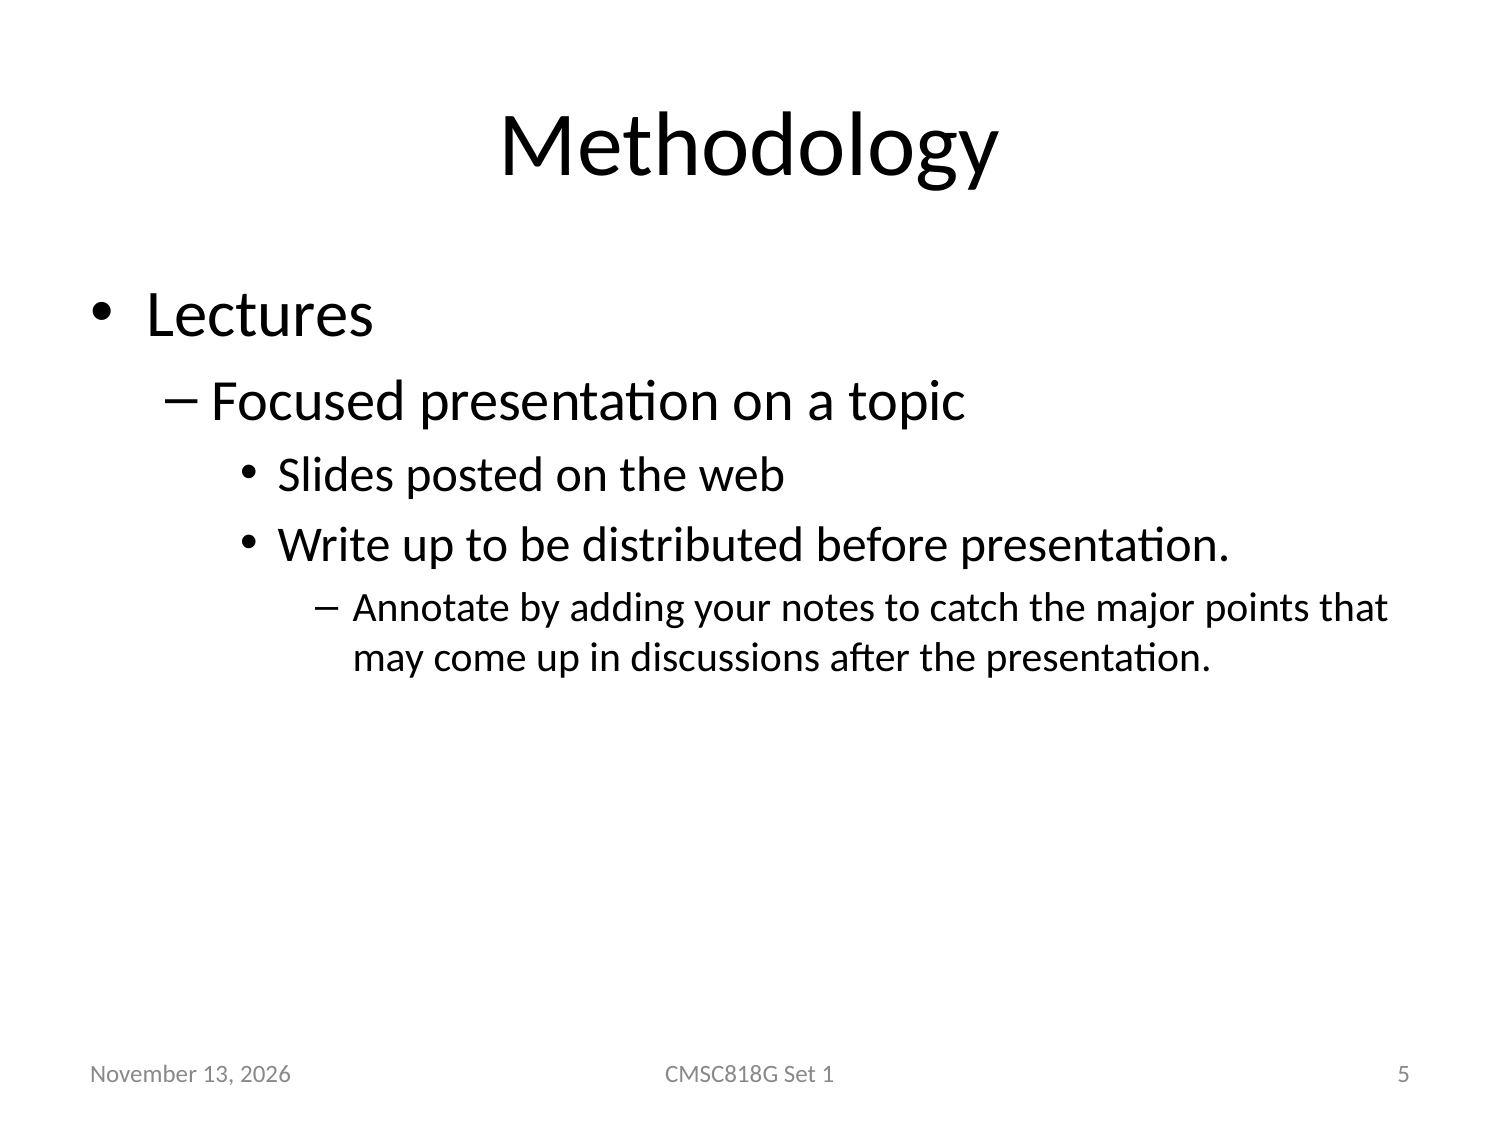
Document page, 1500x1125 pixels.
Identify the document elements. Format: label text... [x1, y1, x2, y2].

slide_number 5 [1074, 1042, 1425, 1103]
title Methodology [75, 45, 1425, 233]
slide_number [75, 1042, 425, 1103]
list Lectures Focused presentation on a topic Slides posted on the web Write up to be distributed before presentation. Annotate by adding your notes to catch the major points that may come up in discussions after the presentation. [75, 262, 1425, 1005]
footer CMSC818G Set 1 [512, 1042, 988, 1103]
